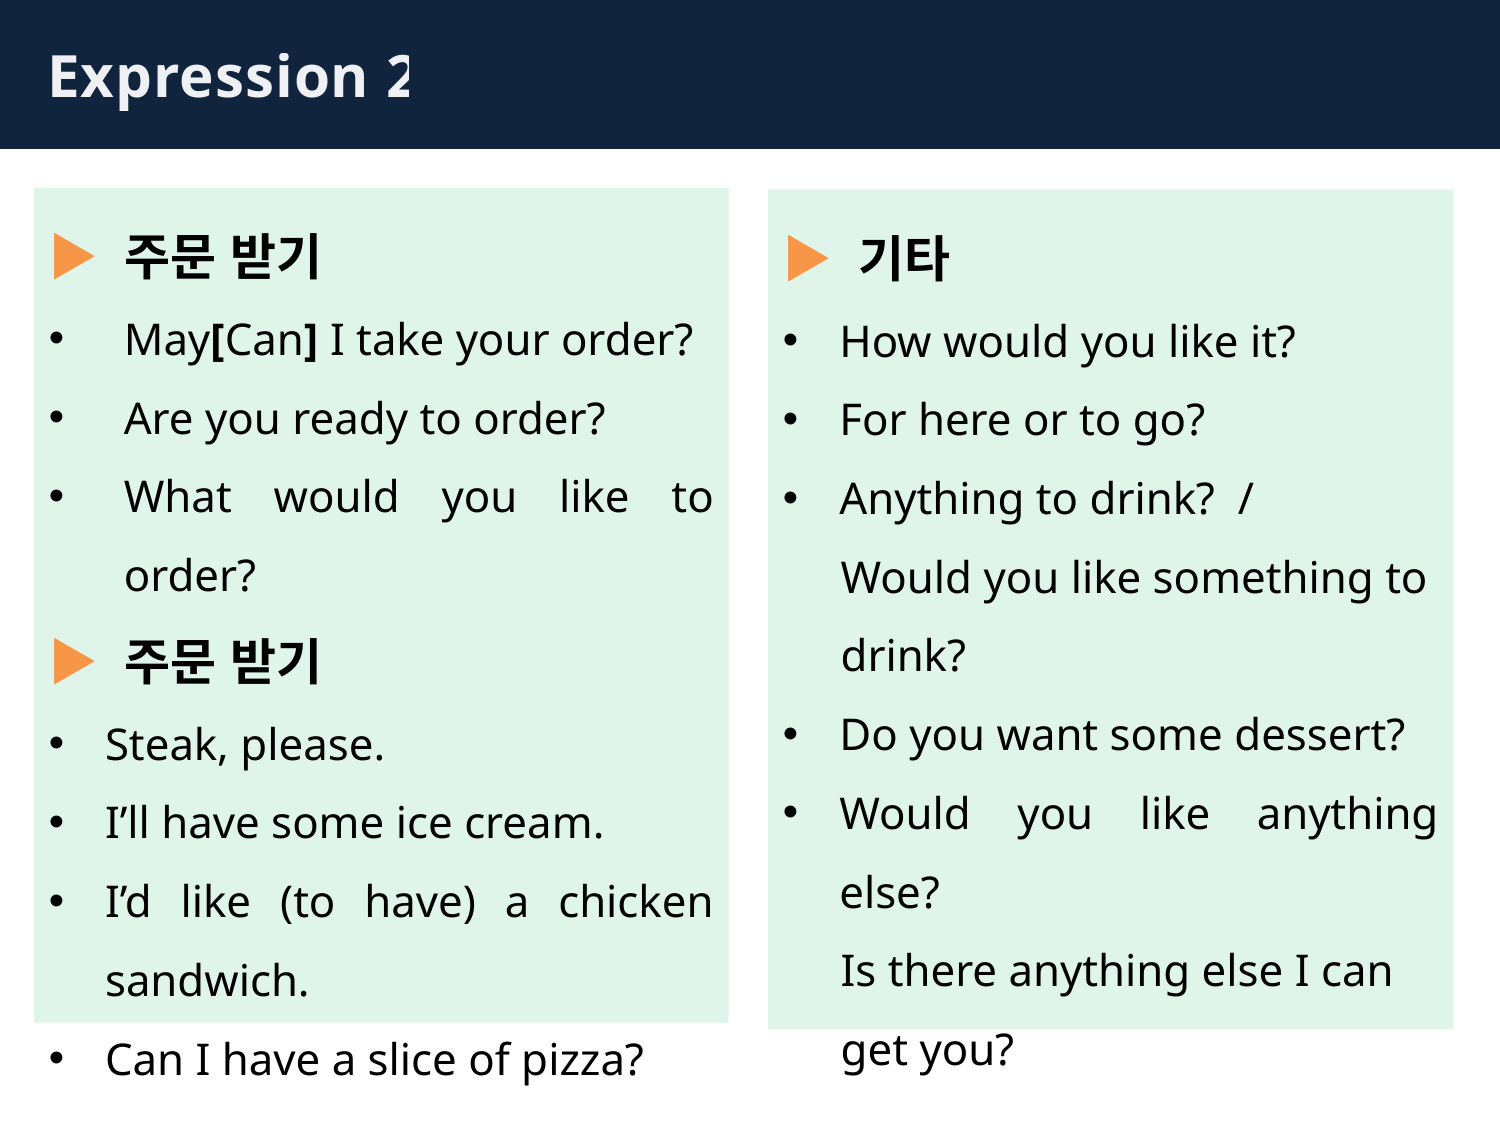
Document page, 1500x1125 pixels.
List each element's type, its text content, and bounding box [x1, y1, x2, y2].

text_box ▶ 기타 How would you like it? For here or to go? Anything to drink? / Would you like something to drink? Do you want some dessert? Would you like anything else? Is there anything else I can get you? [766, 188, 1455, 1031]
text_box ▶ 주문 받기 May[Can] I take your order? Are you ready to order? What would you like to order? ▶ 주문 받기 Steak, please. I’ll have some ice cream. I’d like (to have) a chicken sandwich. Can I have a slice of pizza? [32, 186, 731, 1025]
text_box Expression 2 [0, 0, 1500, 151]
